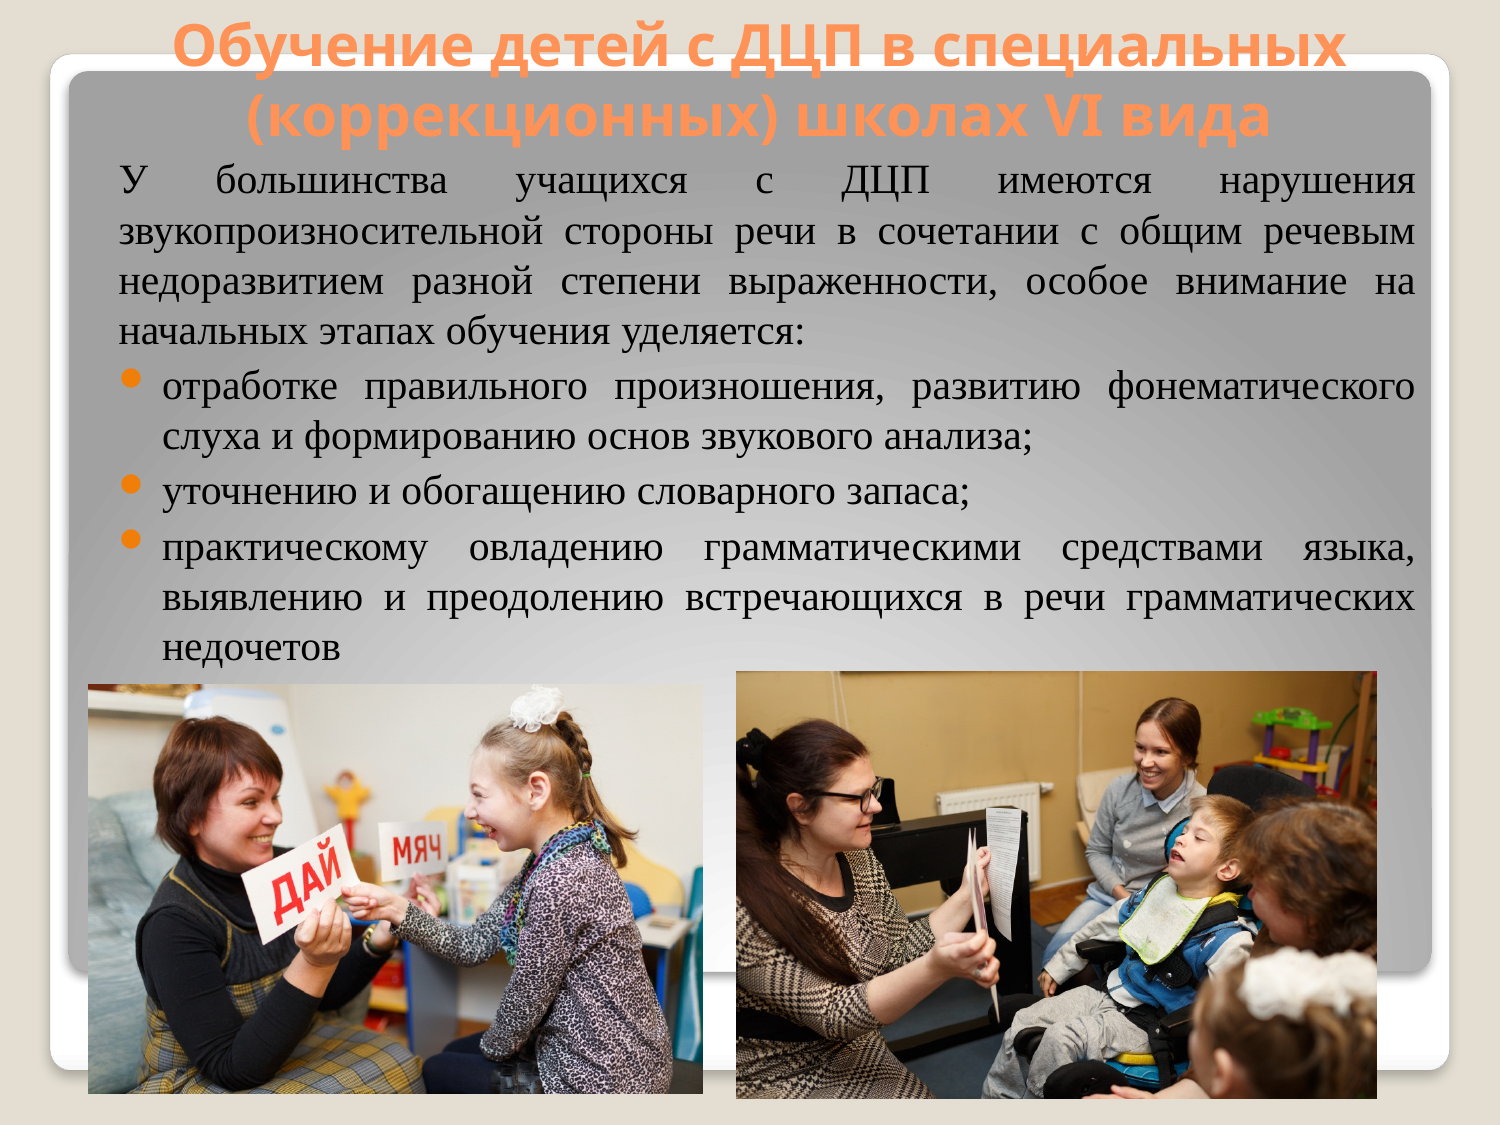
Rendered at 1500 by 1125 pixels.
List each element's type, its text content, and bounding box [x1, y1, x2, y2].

list У большинства учащихся с ДЦП имеются нарушения звукопроизносительной стороны речи в сочетании с общим речевым недоразвитием разной степени выраженности, особое внимание на начальных этапах обучения уделяется: отработке правильного произношения, развитию фонематического слуха и формированию основ звукового анализа; уточнению и обогащению словарного запаса; практическому овладению грамматическими средствами языка, выявлению и преодолению встречающихся в речи грамматических недочетов [88, 156, 1431, 825]
picture [735, 671, 1377, 1099]
text_box Обучение детей с ДЦП в специальных (коррекционных) школах VI вида [88, 0, 1431, 156]
picture [88, 684, 703, 1095]
